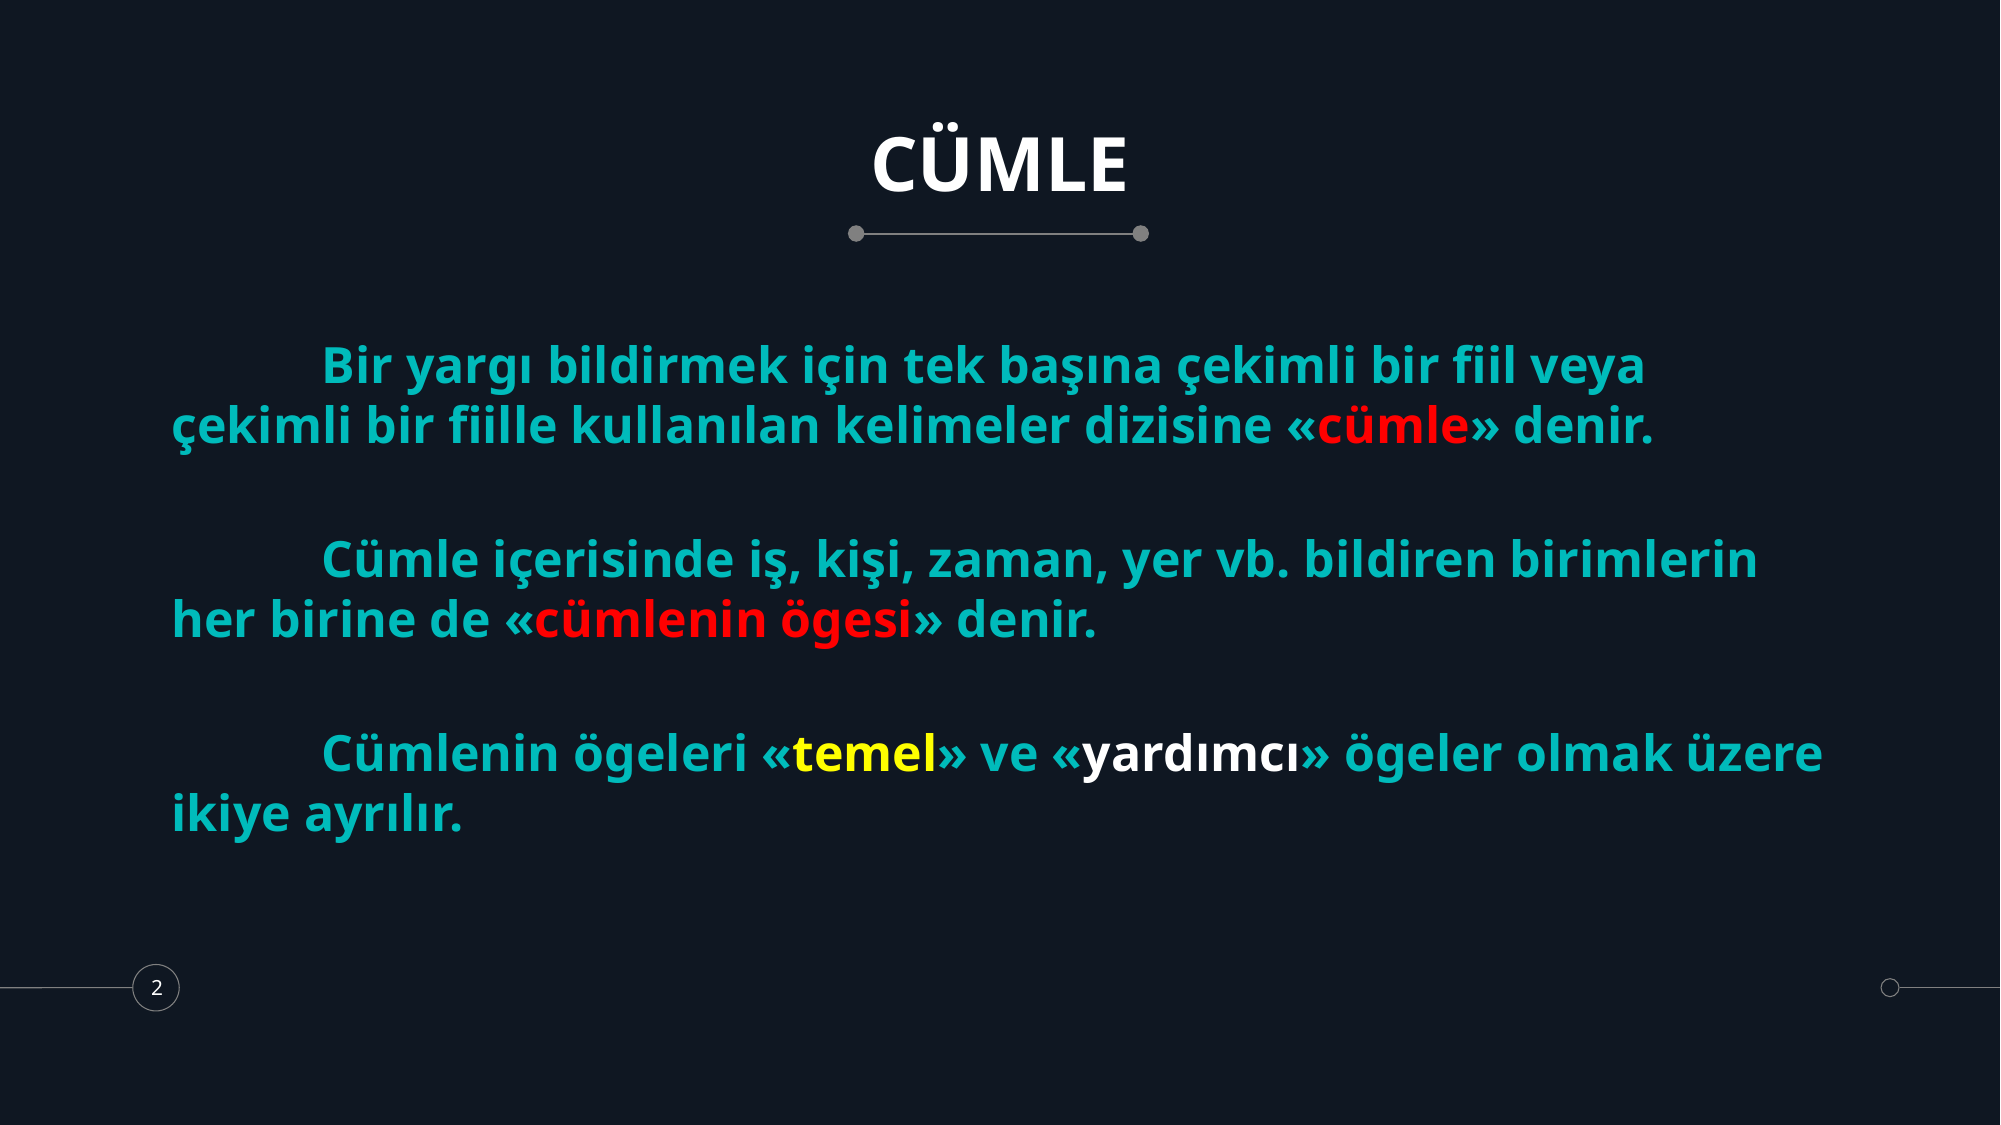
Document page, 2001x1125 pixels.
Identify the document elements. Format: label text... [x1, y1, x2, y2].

slide_number 2 [127, 964, 186, 1014]
text_box Cümlenin ögeleri «temel» ve «yardımcı» ögeler olmak üzere ikiye ayrılır. [171, 721, 1829, 914]
title CÜMLE [633, 114, 1367, 208]
text_box Cümle içerisinde iş, kişi, zaman, yer vb. bildiren birimlerin her birine de «cümlenin ögesi» denir. [171, 527, 1829, 720]
list Bir yargı bildirmek için tek başına çekimli bir fiil veya çekimli bir fiille kullanılan kelimeler dizisine «cümle» denir. [171, 333, 1829, 527]
